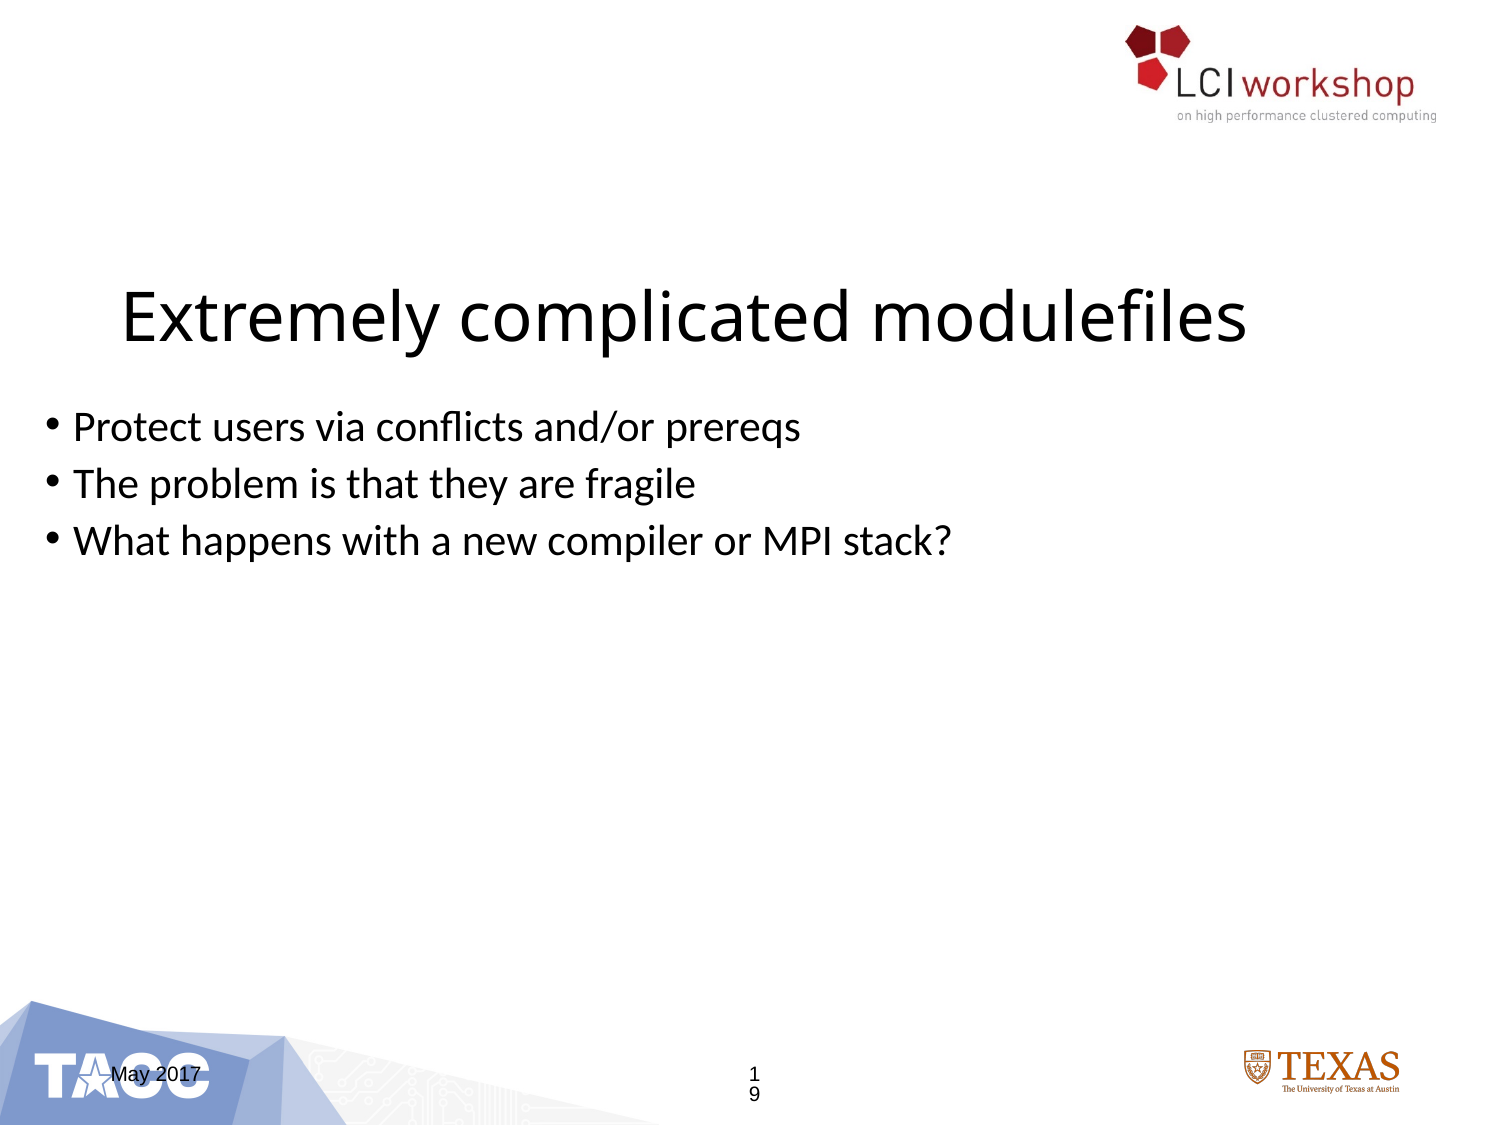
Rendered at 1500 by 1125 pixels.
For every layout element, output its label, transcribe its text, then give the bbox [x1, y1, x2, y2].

picture [1210, 1017, 1433, 1125]
title Extremely complicated modulefiles [111, 236, 1426, 399]
list Protect users via conflicts and/or prereqs The problem is that they are fragile What happens with a new compiler or MPI stack? [36, 399, 1463, 754]
text_box May 2017 [103, 1052, 441, 1093]
picture [0, 999, 659, 1125]
slide_number 19 [740, 1053, 771, 1092]
picture [1125, 25, 1436, 123]
